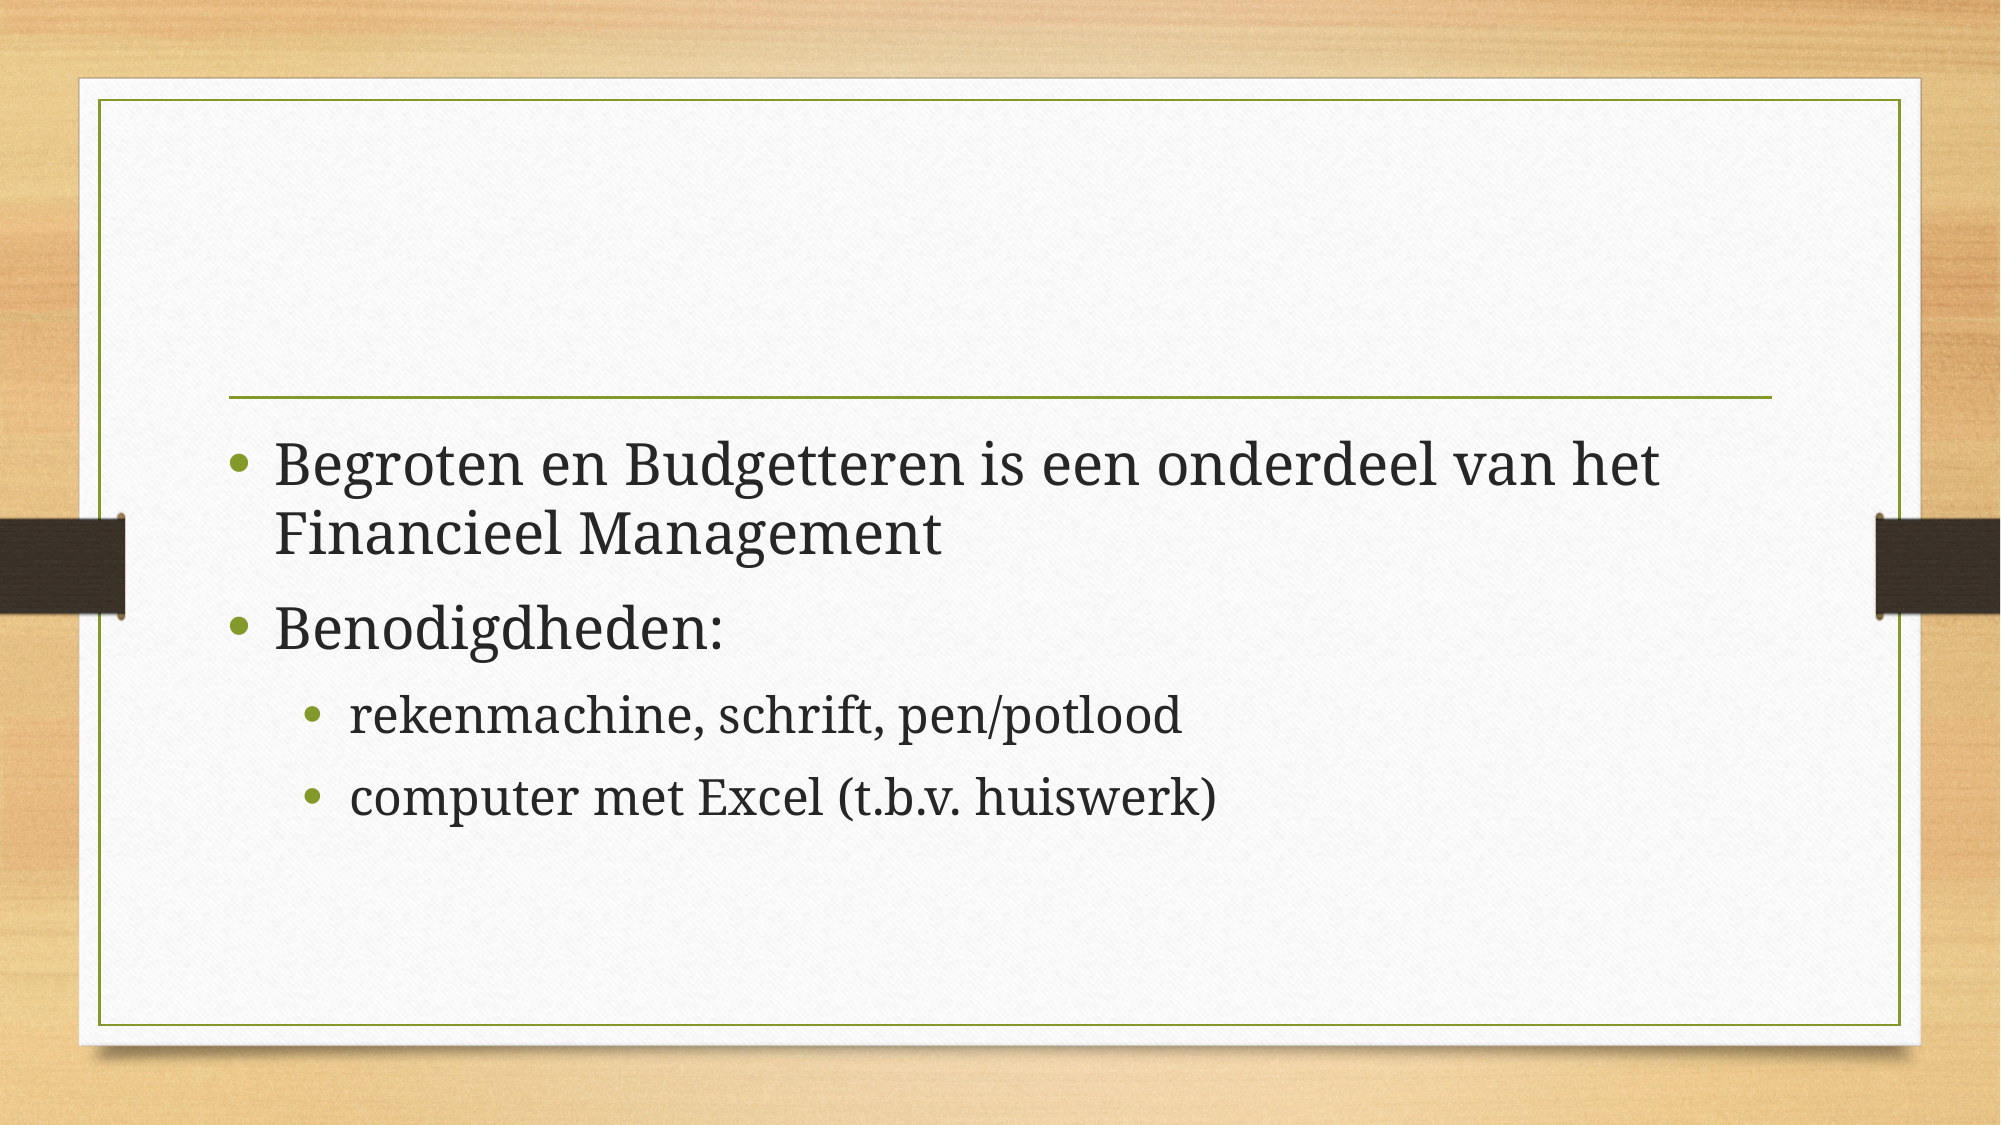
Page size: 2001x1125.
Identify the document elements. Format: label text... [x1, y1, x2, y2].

picture [0, 0, 2001, 1125]
list Begroten en Budgetteren is een onderdeel van het Financieel Management Benodigdheden: rekenmachine, schrift, pen/potlood computer met Excel (t.b.v. huiswerk) [212, 419, 1788, 964]
